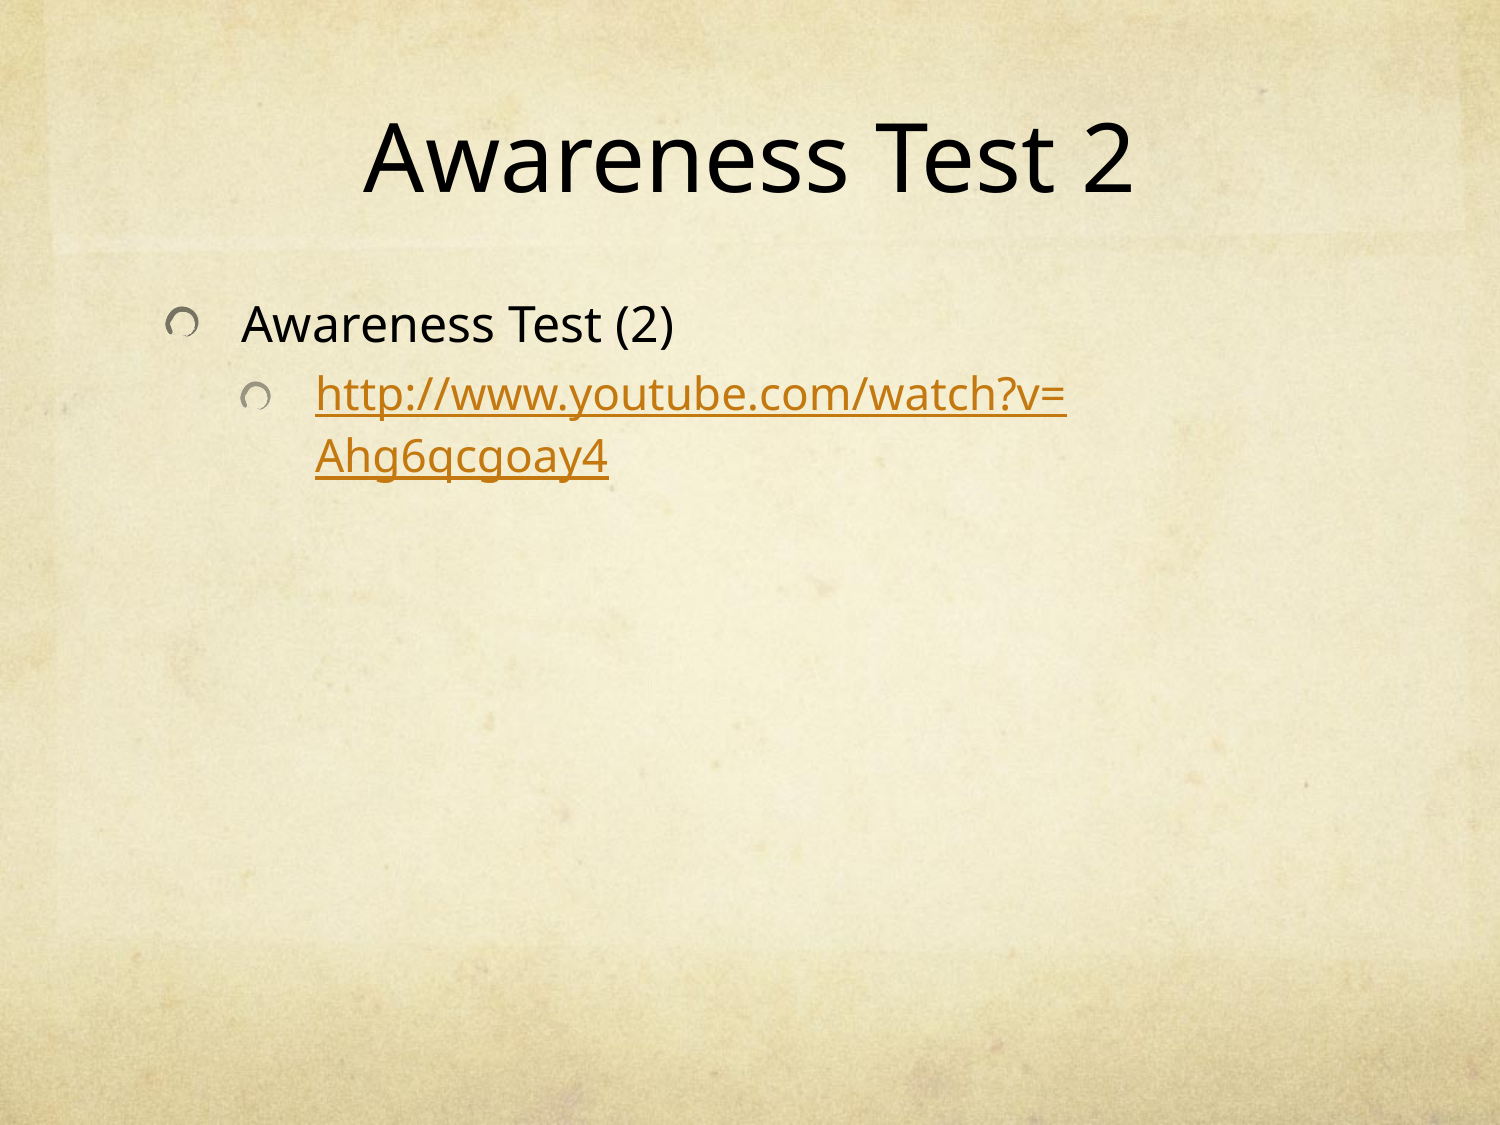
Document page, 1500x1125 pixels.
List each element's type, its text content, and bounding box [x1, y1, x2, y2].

list Awareness Test (2) http://www.youtube.com/watch?v=Ahg6qcgoay4 [150, 284, 1350, 950]
title Awareness Test 2 [150, 82, 1350, 225]
picture [0, 0, 1500, 1125]
